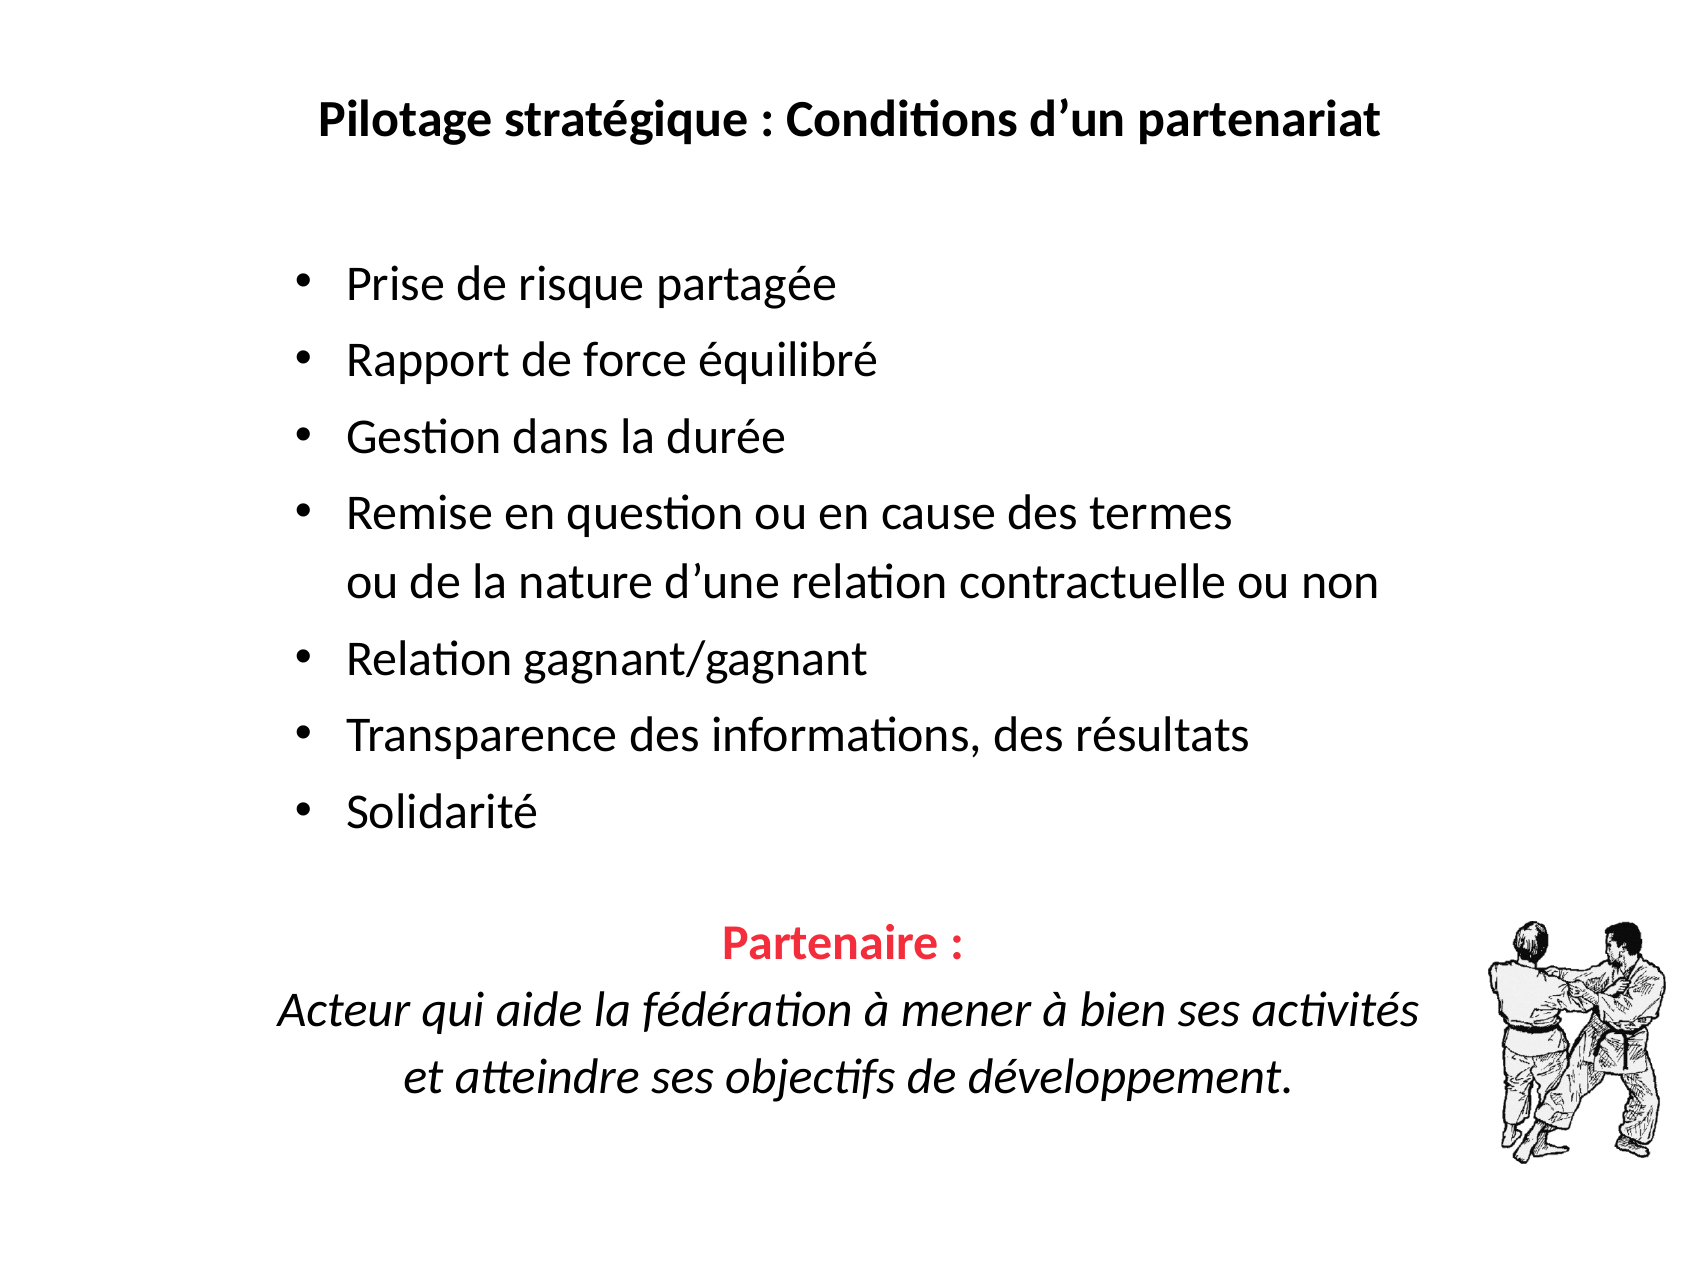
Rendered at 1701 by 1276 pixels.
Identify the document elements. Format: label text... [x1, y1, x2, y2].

picture [1487, 920, 1666, 1165]
text_box Pilotage stratégique : Conditions d’un partenariat [0, 84, 1701, 161]
text_box Partenaire : Acteur qui aide la fédération à mener à bien ses activités et atteindre ses objectifs de développement. [342, 909, 1356, 1101]
text_box Prise de risque partagée Rapport de force équilibré Gestion dans la durée Remise en question ou en cause des termes ou de la nature d’une relation contractuelle ou non Relation gagnant/gagnant Transparence des informations, des résultats Solidarité [294, 241, 1385, 838]
